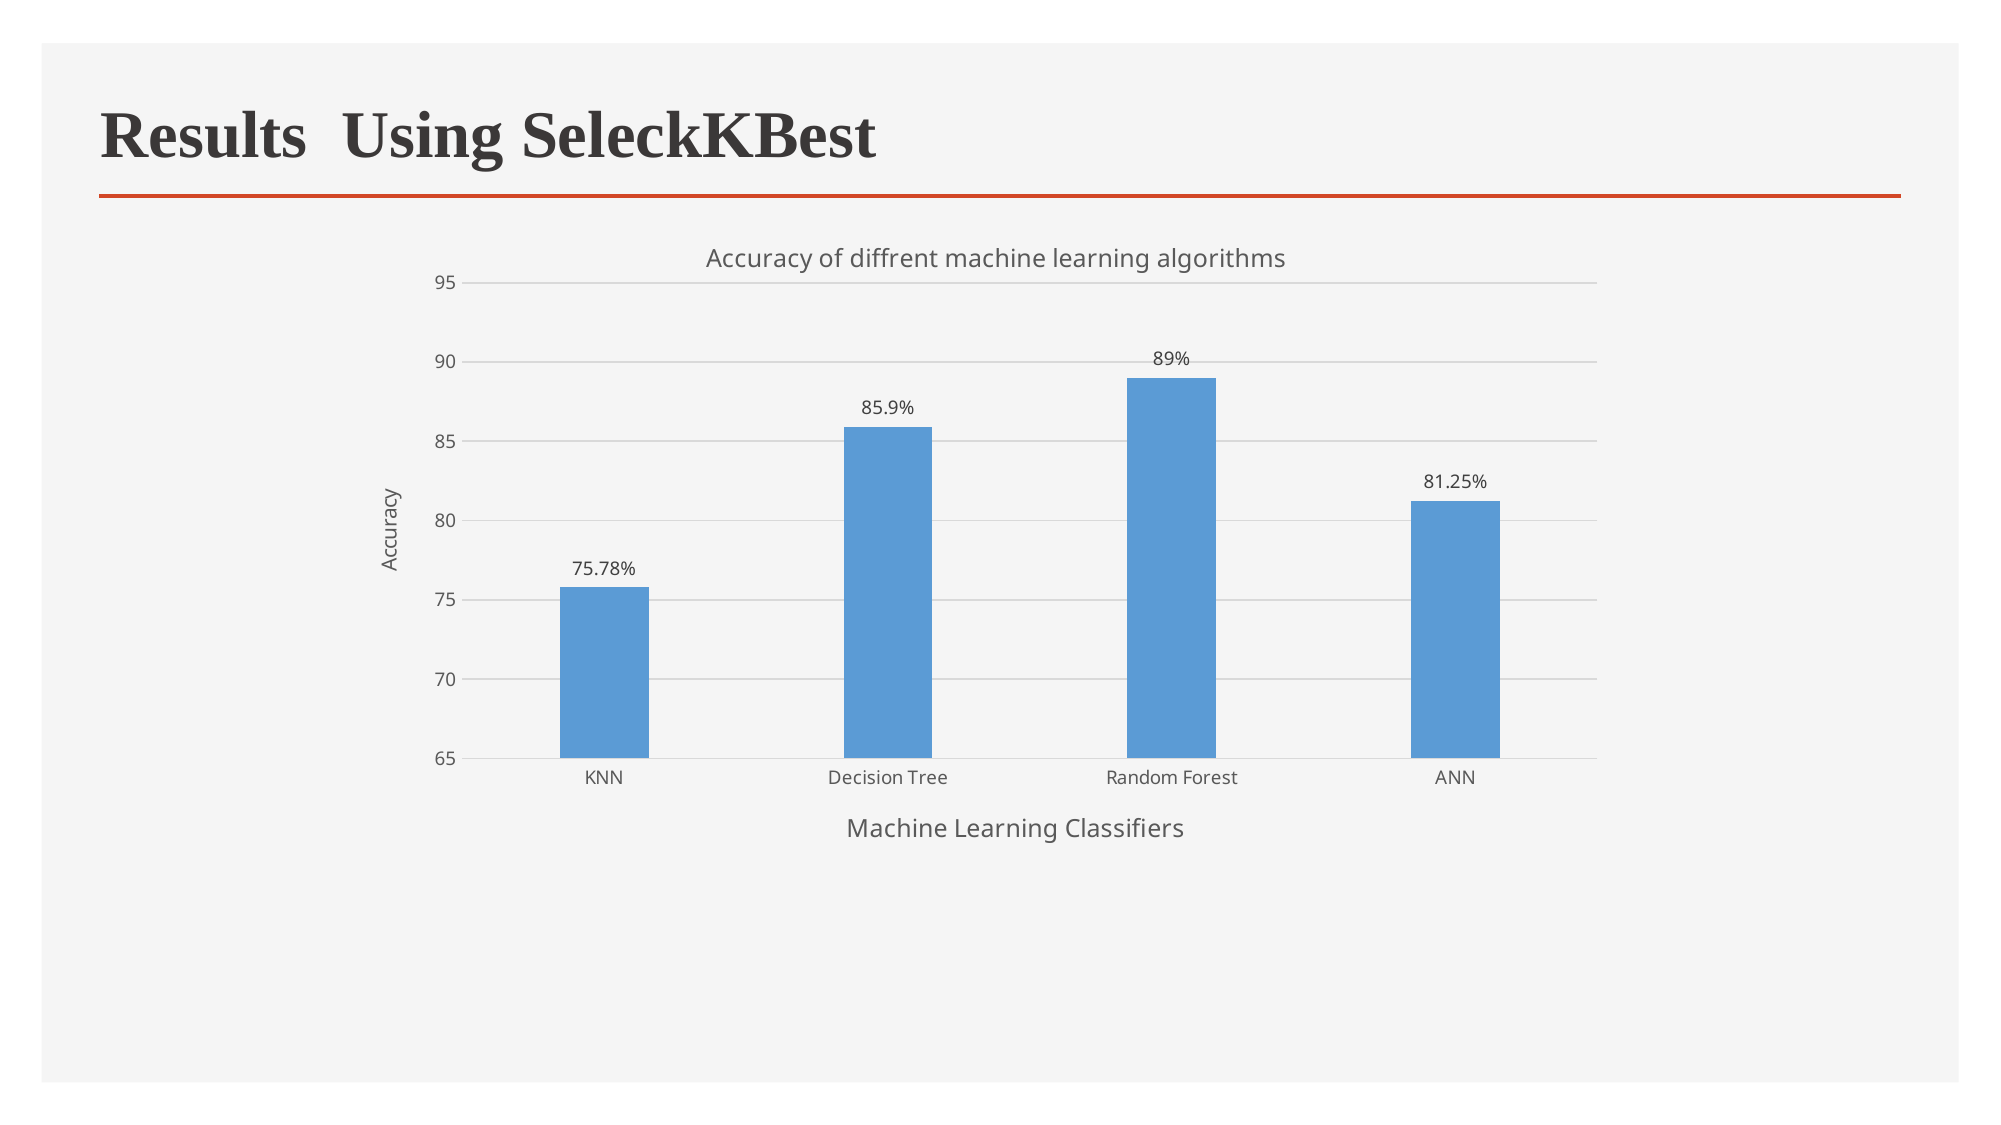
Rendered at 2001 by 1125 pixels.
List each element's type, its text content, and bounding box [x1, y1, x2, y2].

title Results Using SeleckKBest [85, 73, 1214, 179]
chart [366, 212, 1634, 856]
